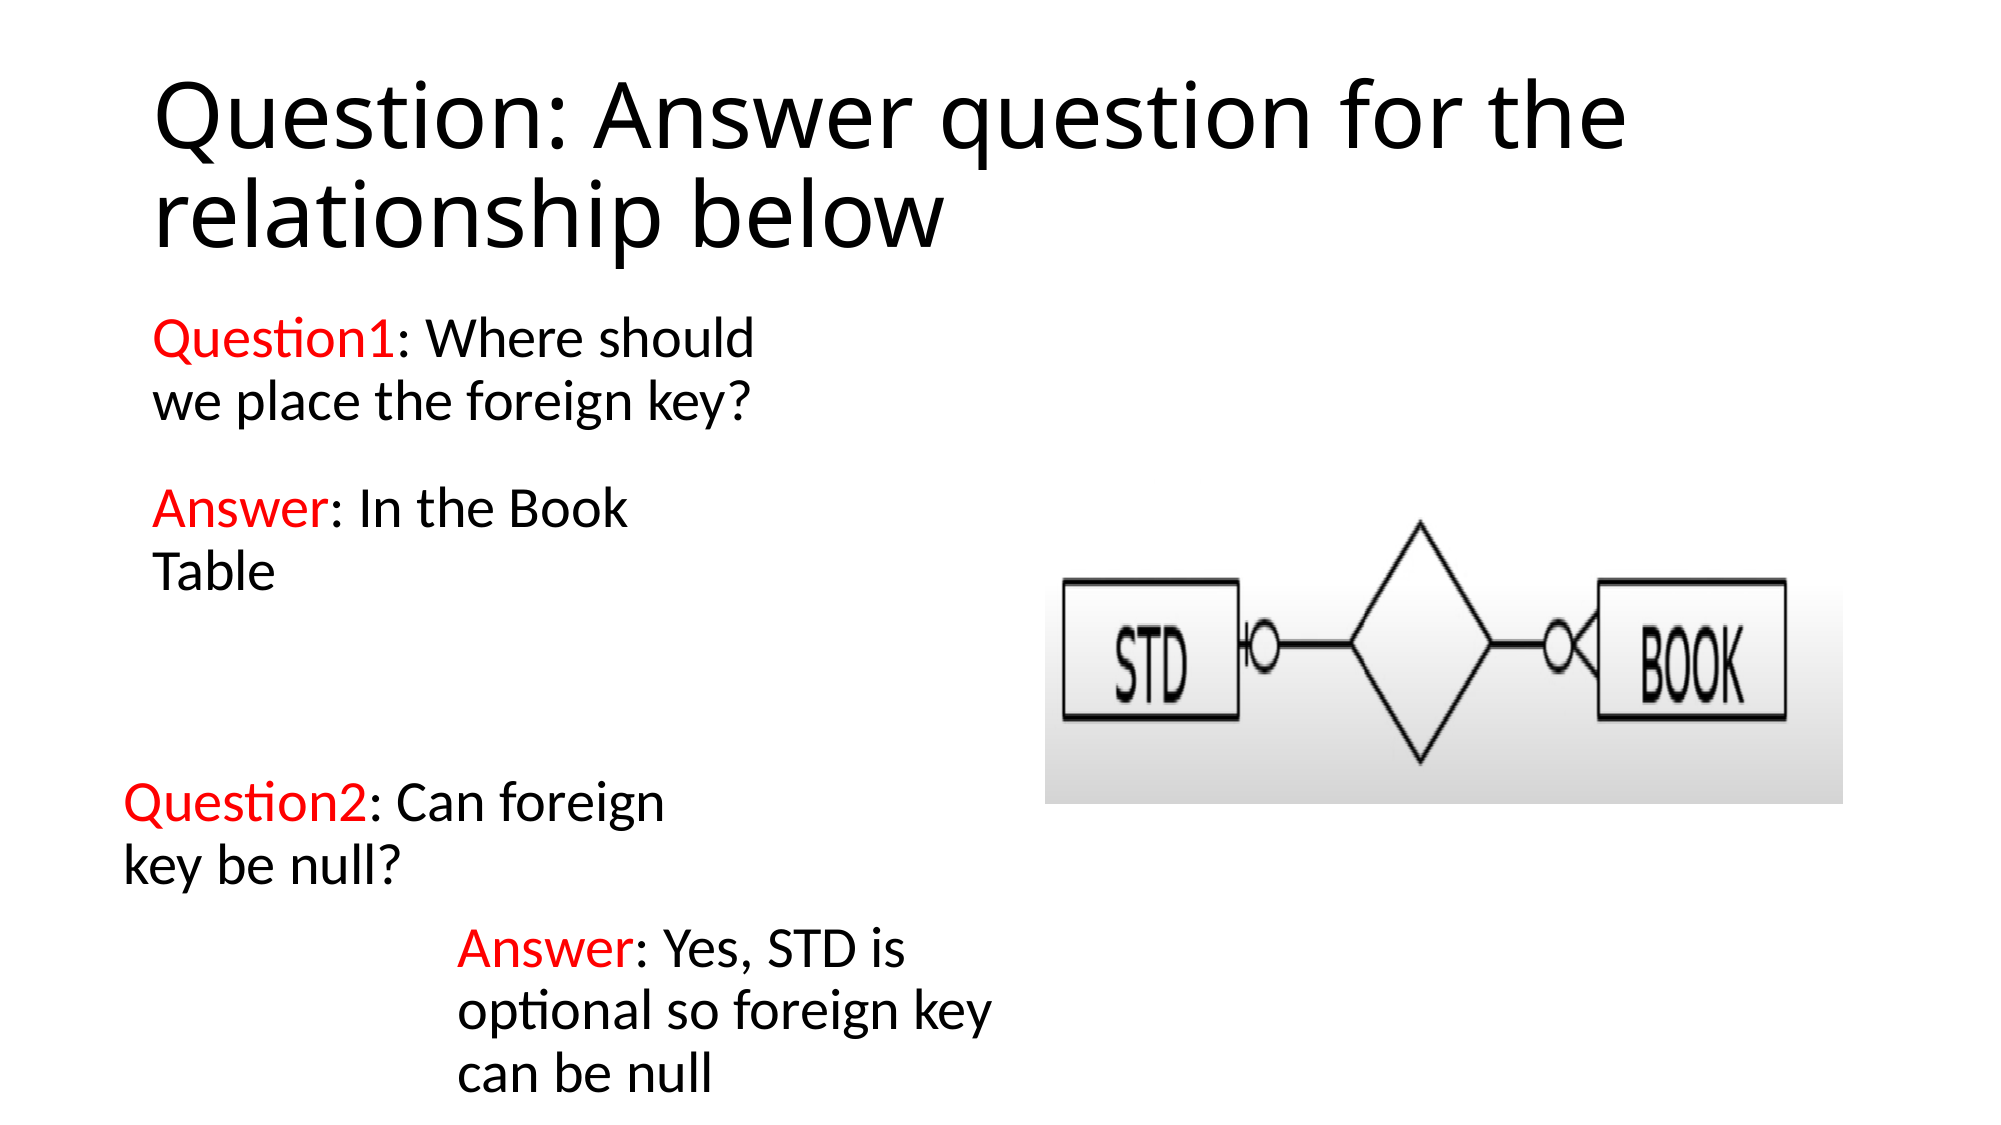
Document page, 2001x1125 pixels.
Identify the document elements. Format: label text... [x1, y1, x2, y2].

text_box Answer: In the Book Table [137, 469, 778, 687]
text_box Question2: Can foreign key be null? [108, 763, 749, 982]
picture [1045, 469, 1843, 804]
text_box Answer: Yes, STD is optional so foreign key can be null [442, 909, 1083, 1125]
title Question: Answer question for the relationship below [137, 59, 1863, 278]
list Question1: Where should we place the foreign key? [137, 299, 778, 469]
